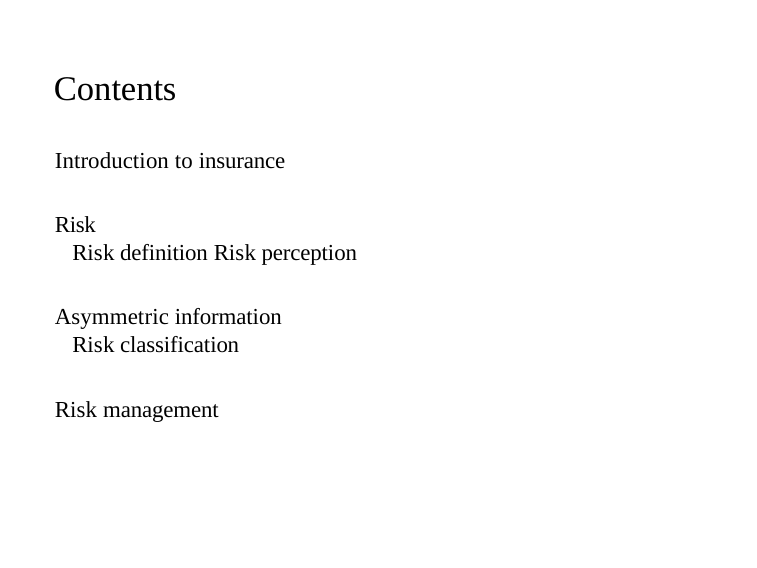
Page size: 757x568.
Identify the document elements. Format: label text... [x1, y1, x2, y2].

text_box Introduction to insurance Risk Risk definition Risk perception Asymmetric information Risk classification Risk management [53, 143, 640, 423]
title Contents [51, 36, 705, 134]
